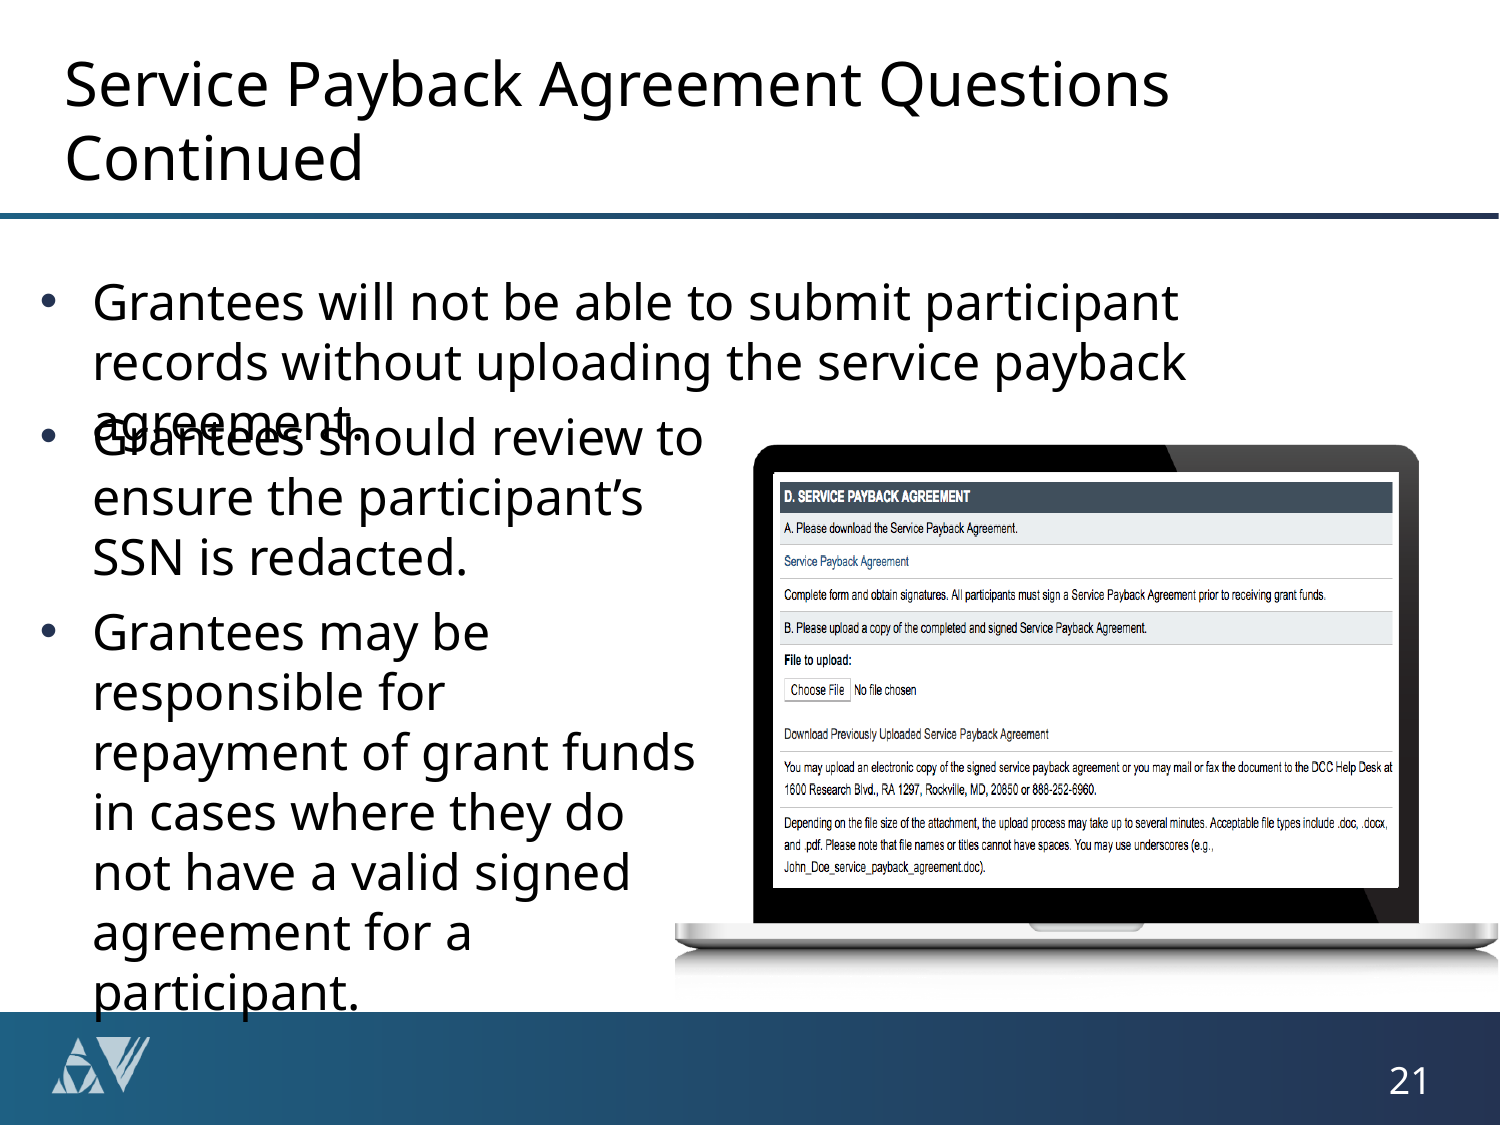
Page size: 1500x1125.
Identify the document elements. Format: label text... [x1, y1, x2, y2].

picture [662, 416, 1500, 1001]
text_box Grantees should review to ensure the participant’s SSN is redacted. Grantees may be responsible for repayment of grant funds in cases where they do not have a valid signed agreement for a participant. [24, 397, 725, 1028]
title Service Payback Agreement Questions Continued [50, 37, 1438, 200]
list Grantees will not be able to submit participant records without uploading the service payback agreement. [24, 262, 1363, 415]
slide_number 21 [1374, 1050, 1462, 1091]
picture [50, 1037, 150, 1094]
